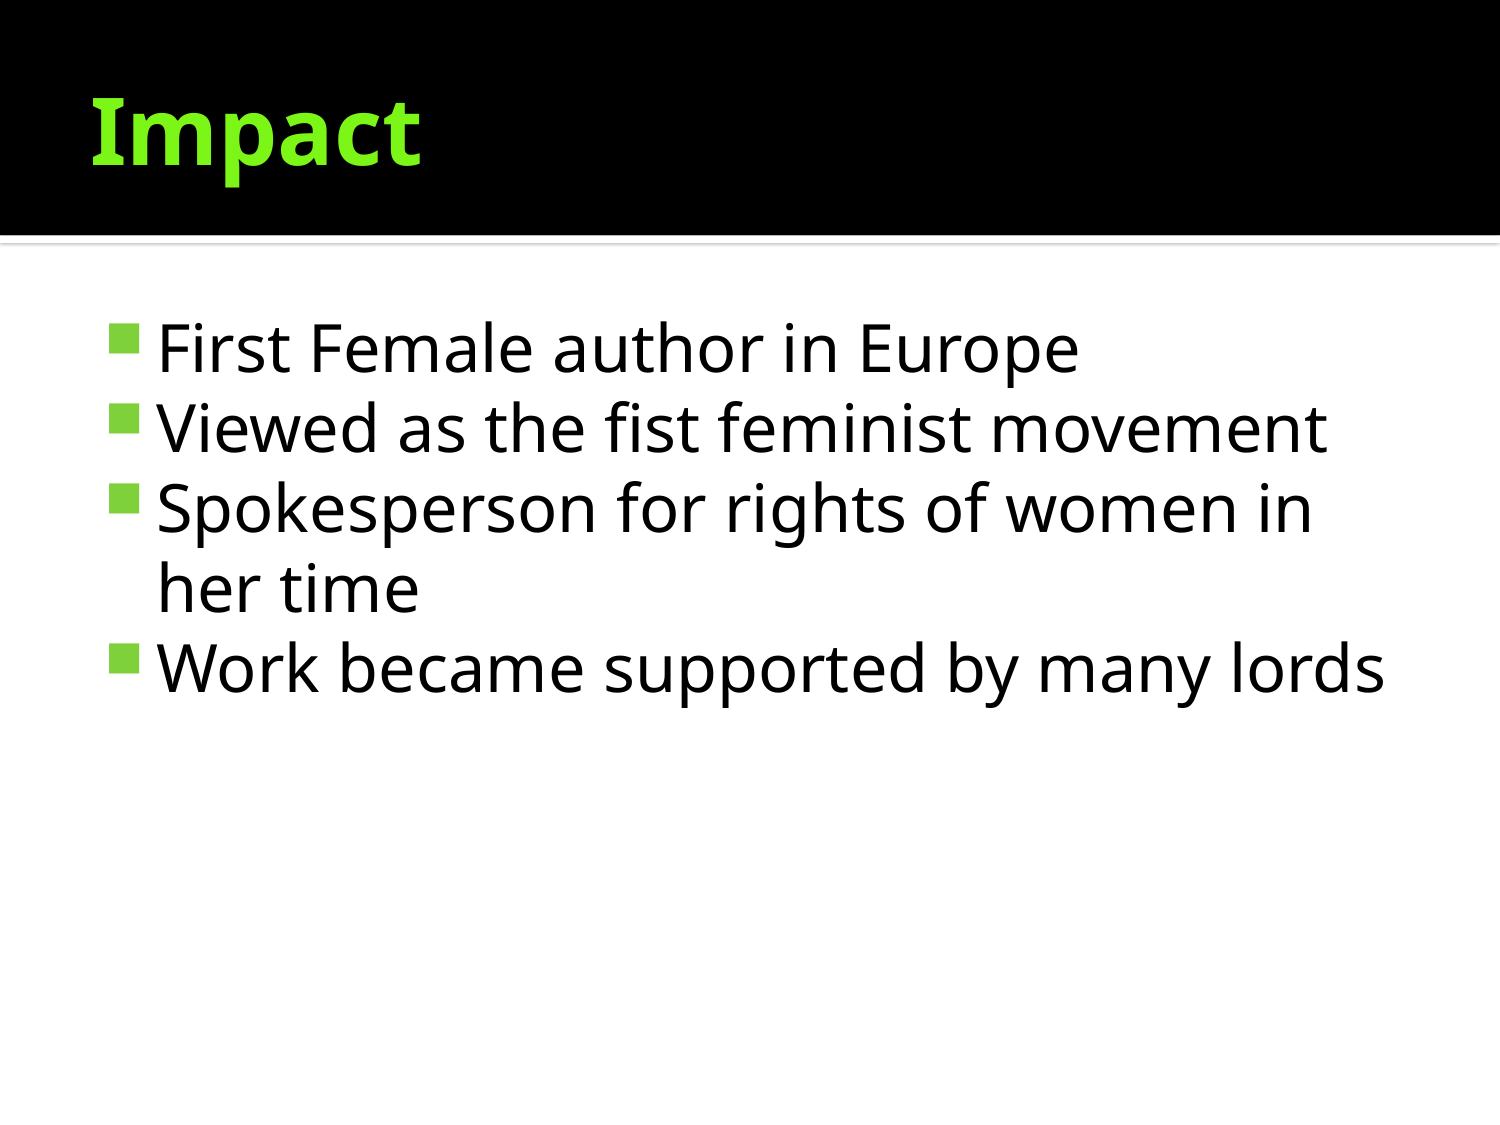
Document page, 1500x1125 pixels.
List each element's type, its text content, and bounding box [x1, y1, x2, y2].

title Impact [75, 25, 1425, 231]
list First Female author in Europe Viewed as the fist feminist movement Spokesperson for rights of women in her time Work became supported by many lords [75, 291, 1425, 1050]
